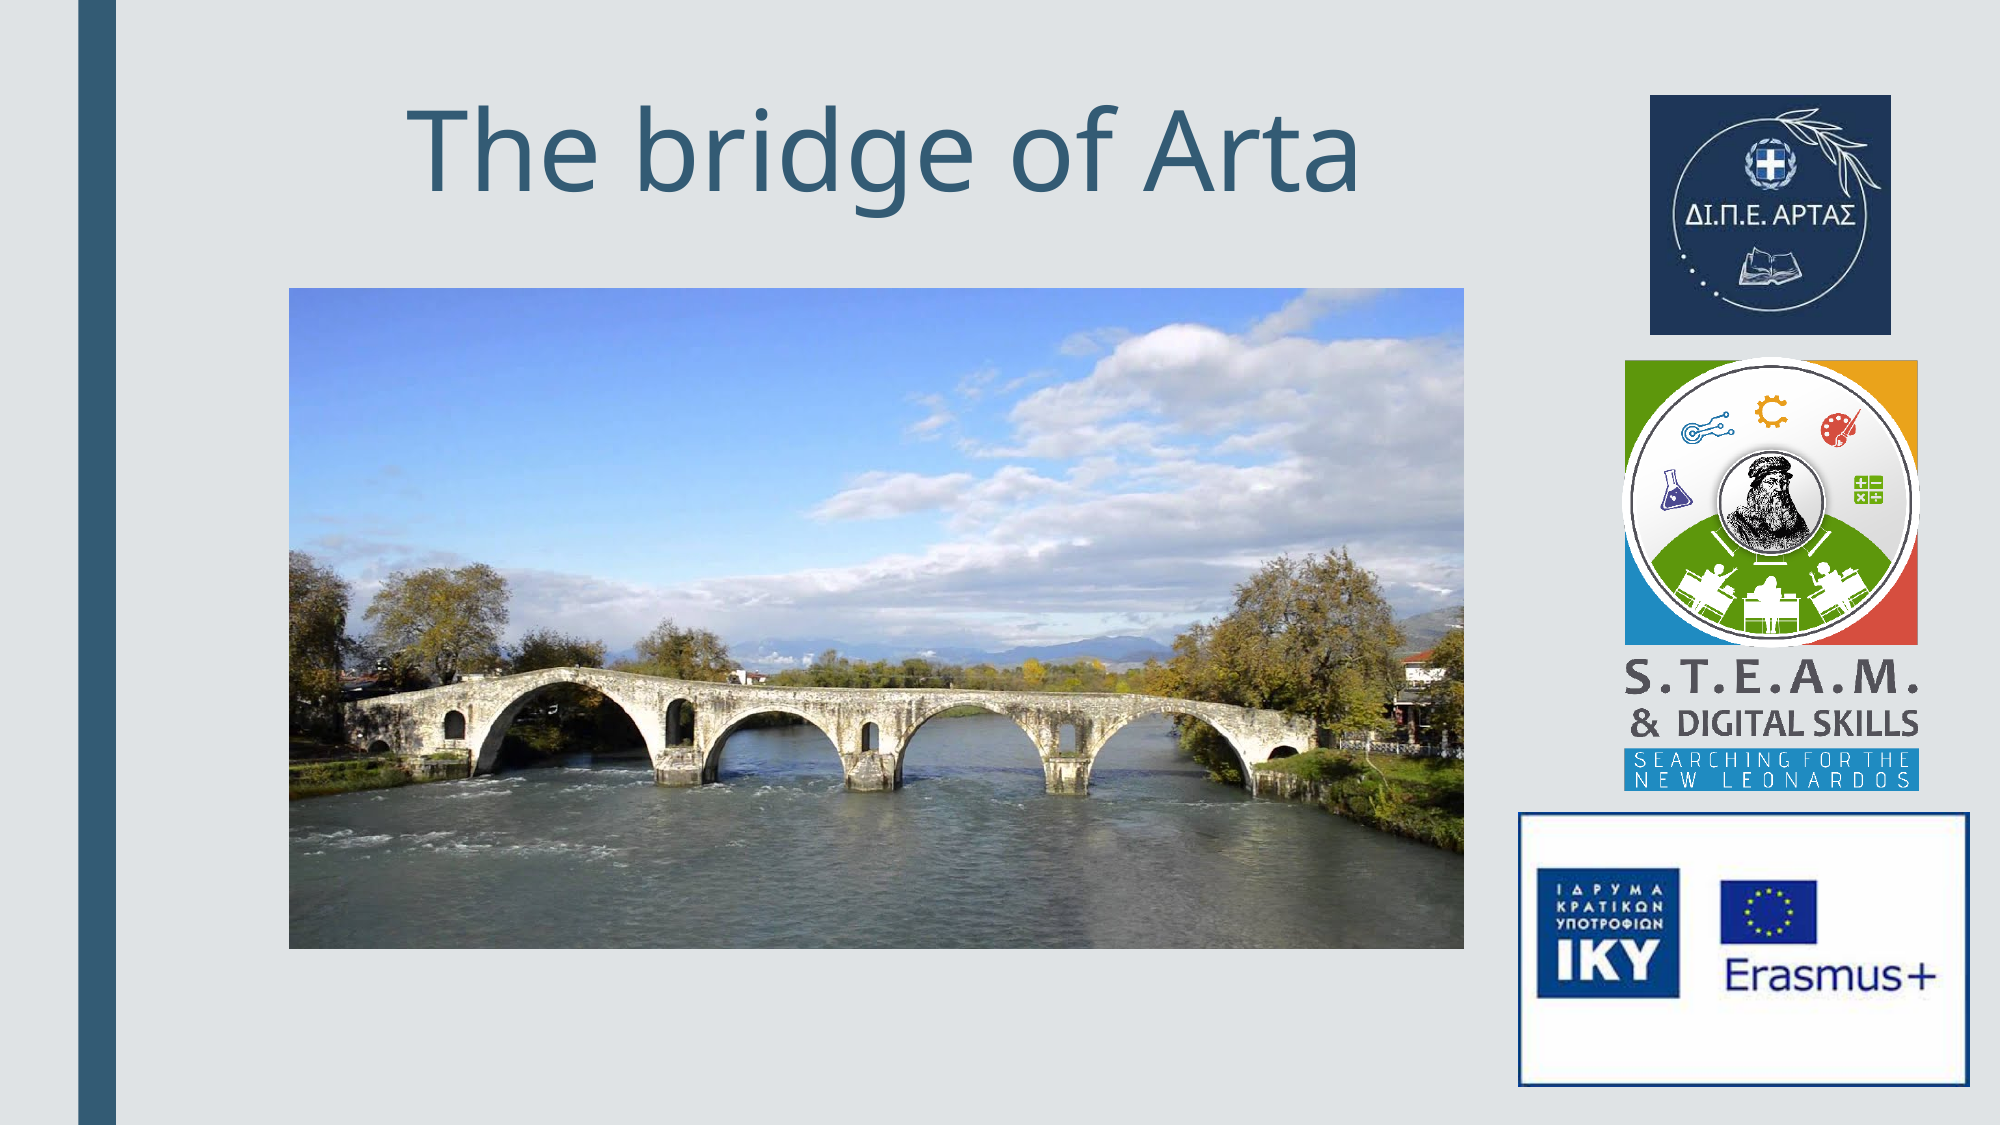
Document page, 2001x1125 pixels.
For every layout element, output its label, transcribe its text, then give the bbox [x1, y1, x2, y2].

picture [1518, 812, 1970, 1087]
picture [1622, 357, 1920, 791]
picture [1650, 95, 1891, 335]
title The bridge of Arta [167, 88, 1606, 209]
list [289, 288, 1464, 949]
